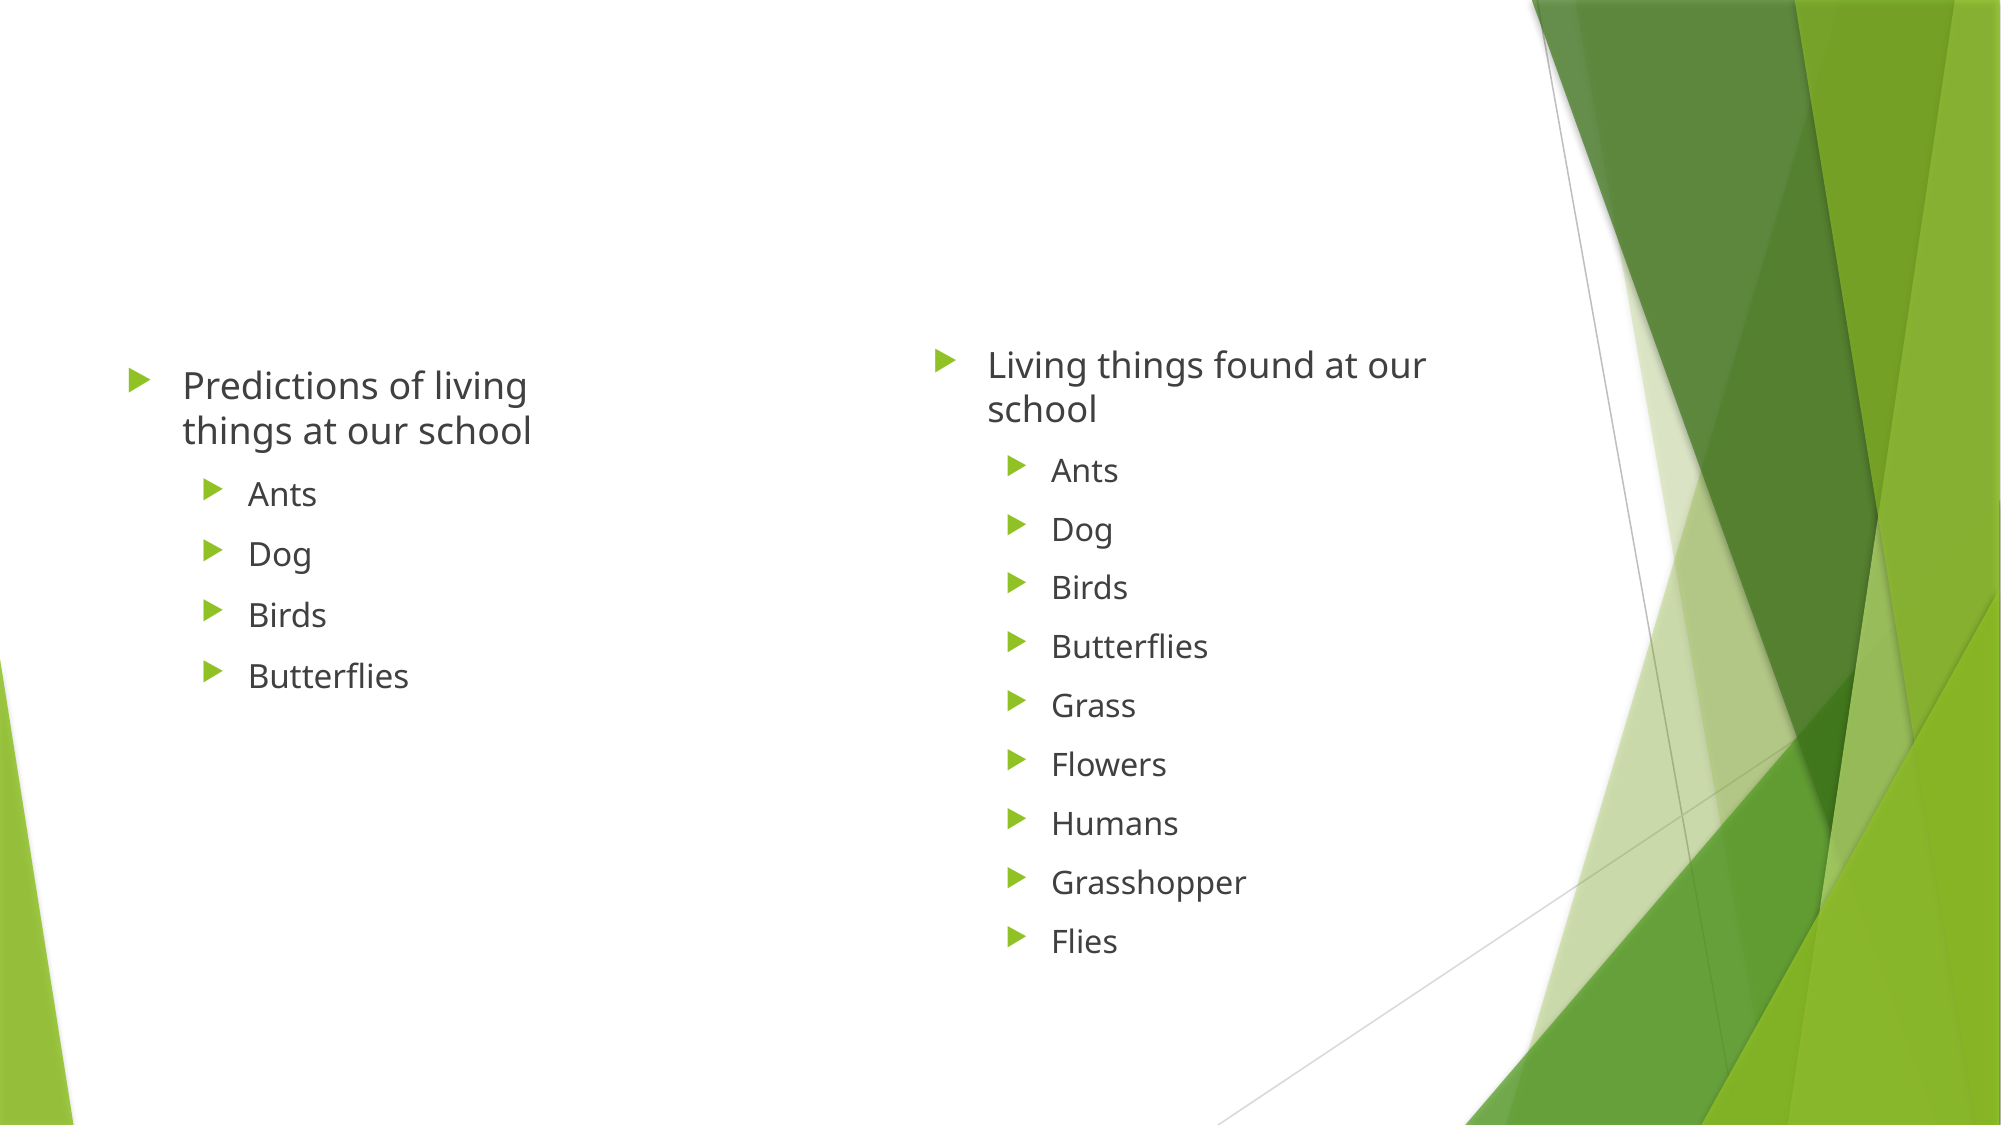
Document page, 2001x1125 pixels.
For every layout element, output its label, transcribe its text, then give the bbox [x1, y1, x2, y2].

text_box Living things found at our school Ants Dog Birds Butterflies Grass Flowers Humans Grasshopper Flies [917, 335, 1464, 972]
list Predictions of living things at our school Ants Dog Birds Butterflies [111, 354, 657, 992]
